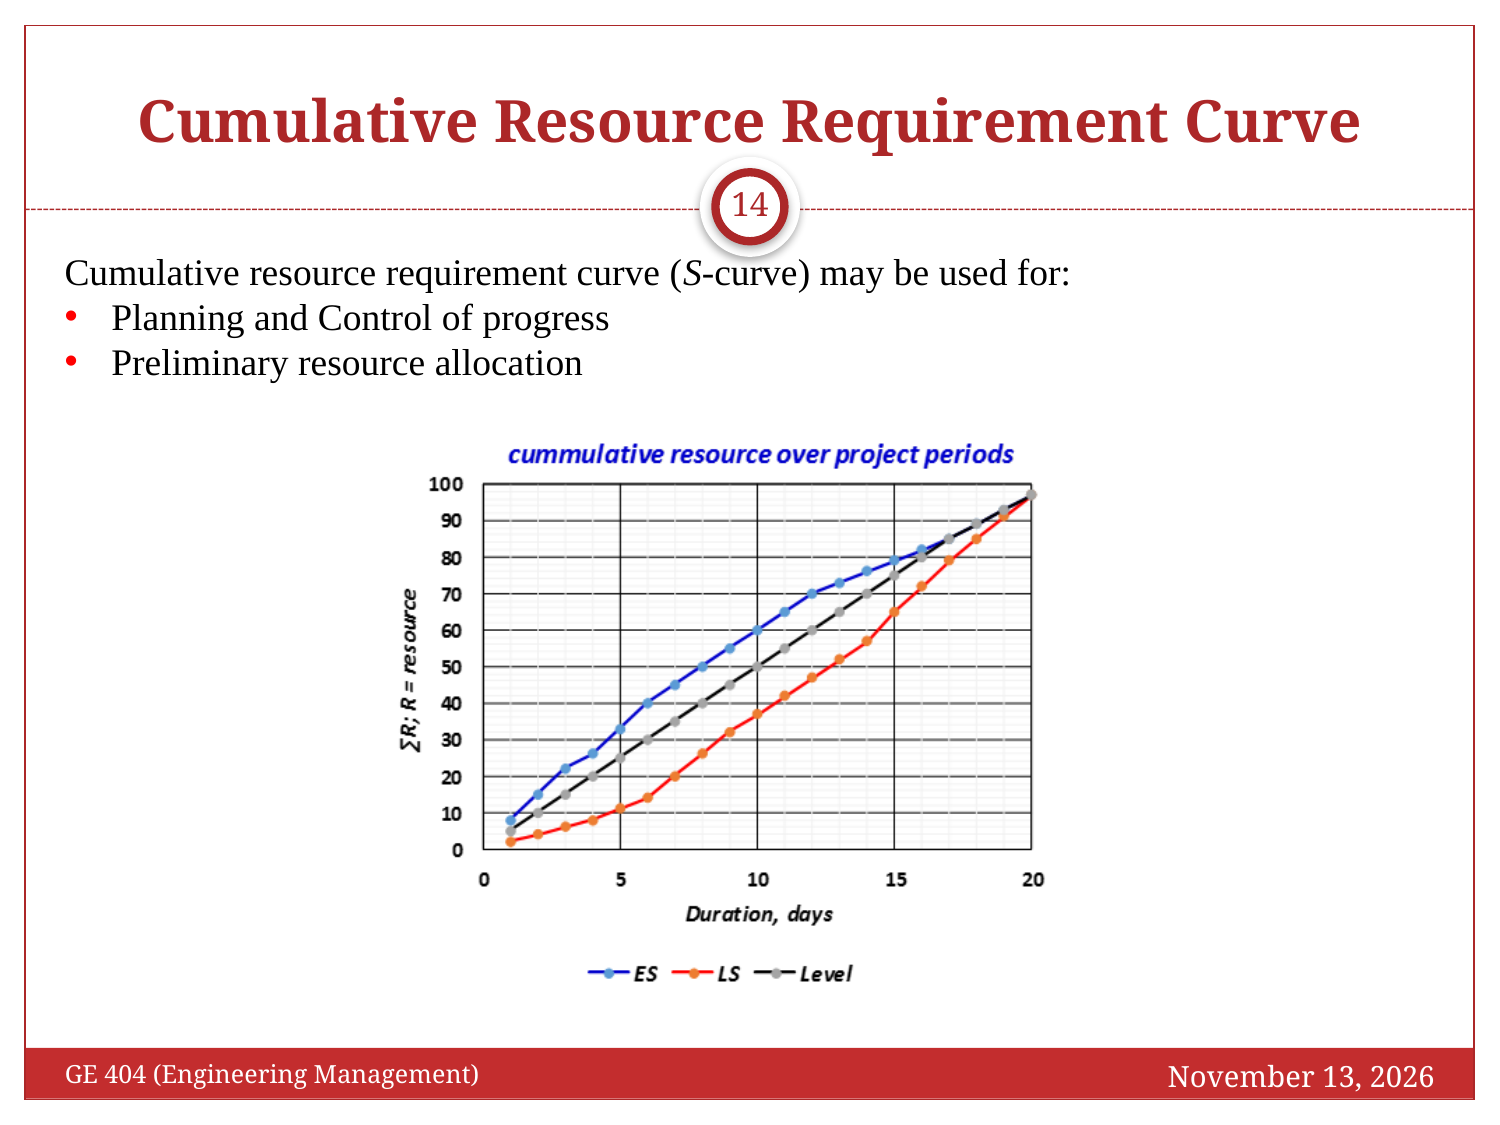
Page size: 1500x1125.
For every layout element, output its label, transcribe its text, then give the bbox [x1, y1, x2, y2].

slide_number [950, 1050, 1450, 1111]
picture [363, 391, 1061, 1002]
footer GE 404 (Engineering Management) [50, 1051, 638, 1112]
title Cumulative Resource Requirement Curve [49, 37, 1450, 162]
slide_number 14 [712, 169, 788, 240]
text_box Cumulative resource requirement curve (S-curve) may be used for: Planning and Control of progress Preliminary resource allocation [49, 240, 1263, 391]
